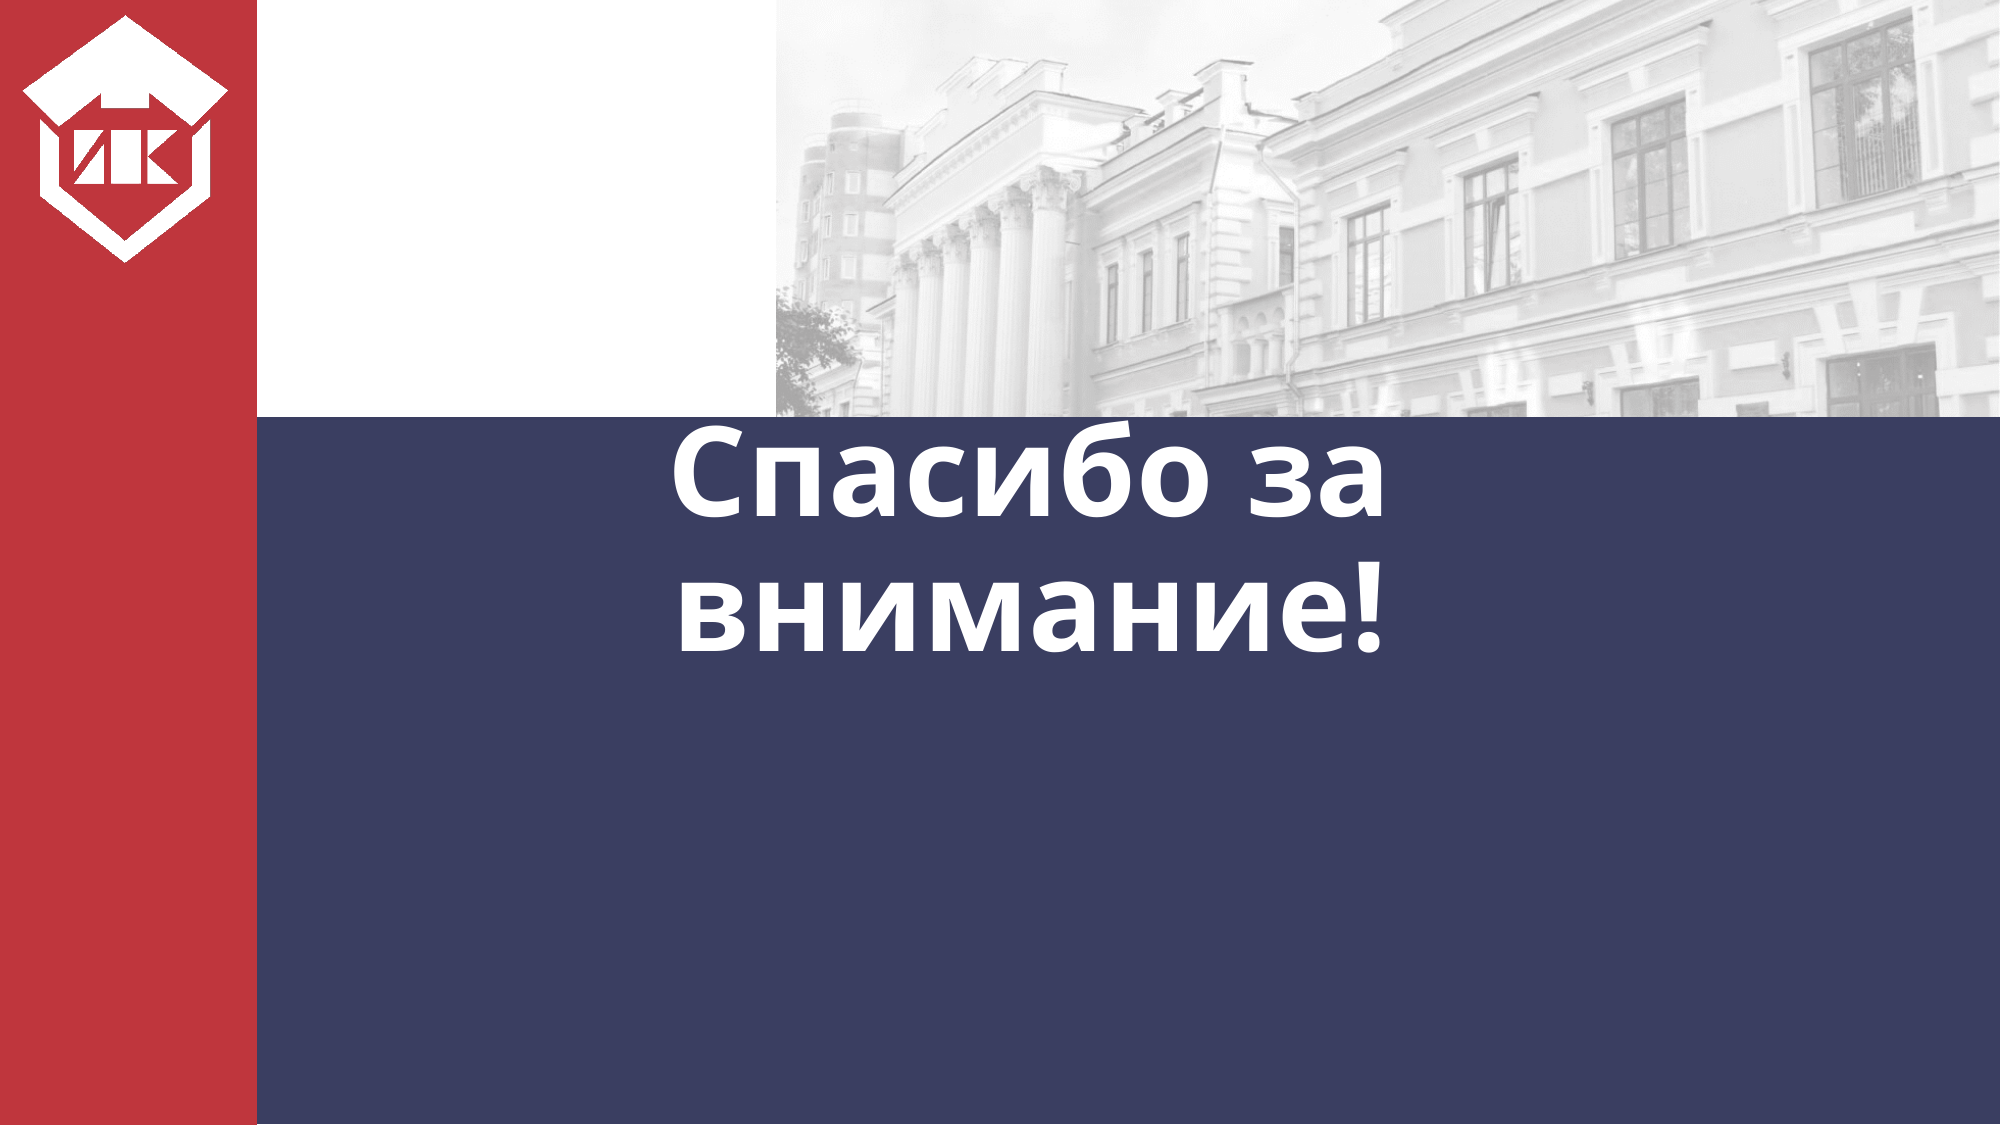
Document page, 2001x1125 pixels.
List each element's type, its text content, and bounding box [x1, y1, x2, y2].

text_box [0, 0, 257, 1125]
picture [22, 4, 228, 263]
text_box [257, 417, 2000, 1124]
picture [776, 0, 2000, 760]
title Спасибо за внимание! [338, 395, 776, 693]
